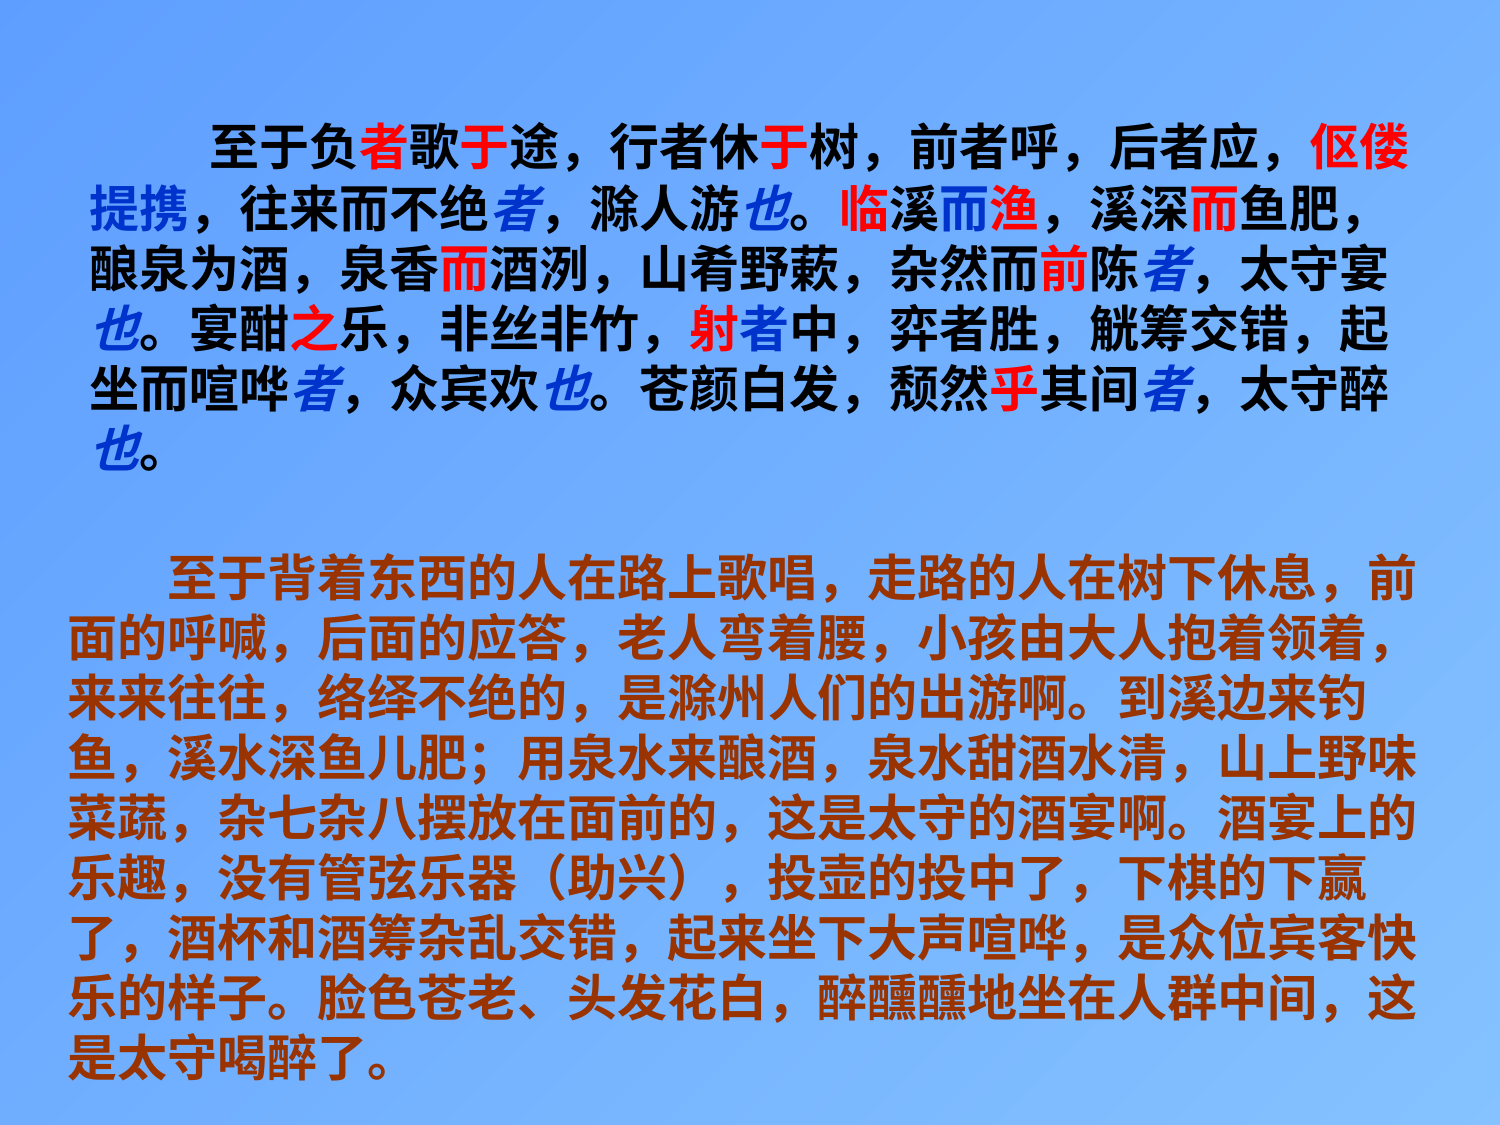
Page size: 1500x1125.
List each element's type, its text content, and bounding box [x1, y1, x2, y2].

text_box 至于负者歌于途，行者休于树，前者呼，后者应，伛偻提携，往来而不绝者，滁人游也。临溪而渔，溪深而鱼肥，酿泉为酒，泉香而酒洌，山肴野蔌，杂然而前陈者，太守宴也。宴酣之乐，非丝非竹，射者中，弈者胜，觥筹交错，起坐而喧哗者，众宾欢也。苍颜白发，颓然乎其间者，太守醉也。 [74, 99, 1438, 485]
text_box 至于背着东西的人在路上歌唱，走路的人在树下休息，前面的呼喊，后面的应答，老人弯着腰，小孩由大人抱着领着，来来往往，络绎不绝的，是滁州人们的出游啊。到溪边来钓鱼，溪水深鱼儿肥；用泉水来酿酒，泉水甜酒水清，山上野味菜蔬，杂七杂八摆放在面前的，这是太守的酒宴啊。酒宴上的乐趣，没有管弦乐器（助兴），投壶的投中了，下棋的下赢了，酒杯和酒筹杂乱交错，起来坐下大声喧哗，是众位宾客快乐的样子。脸色苍老、头发花白，醉醺醺地坐在人群中间，这是太守喝醉了。 [53, 538, 1441, 1094]
